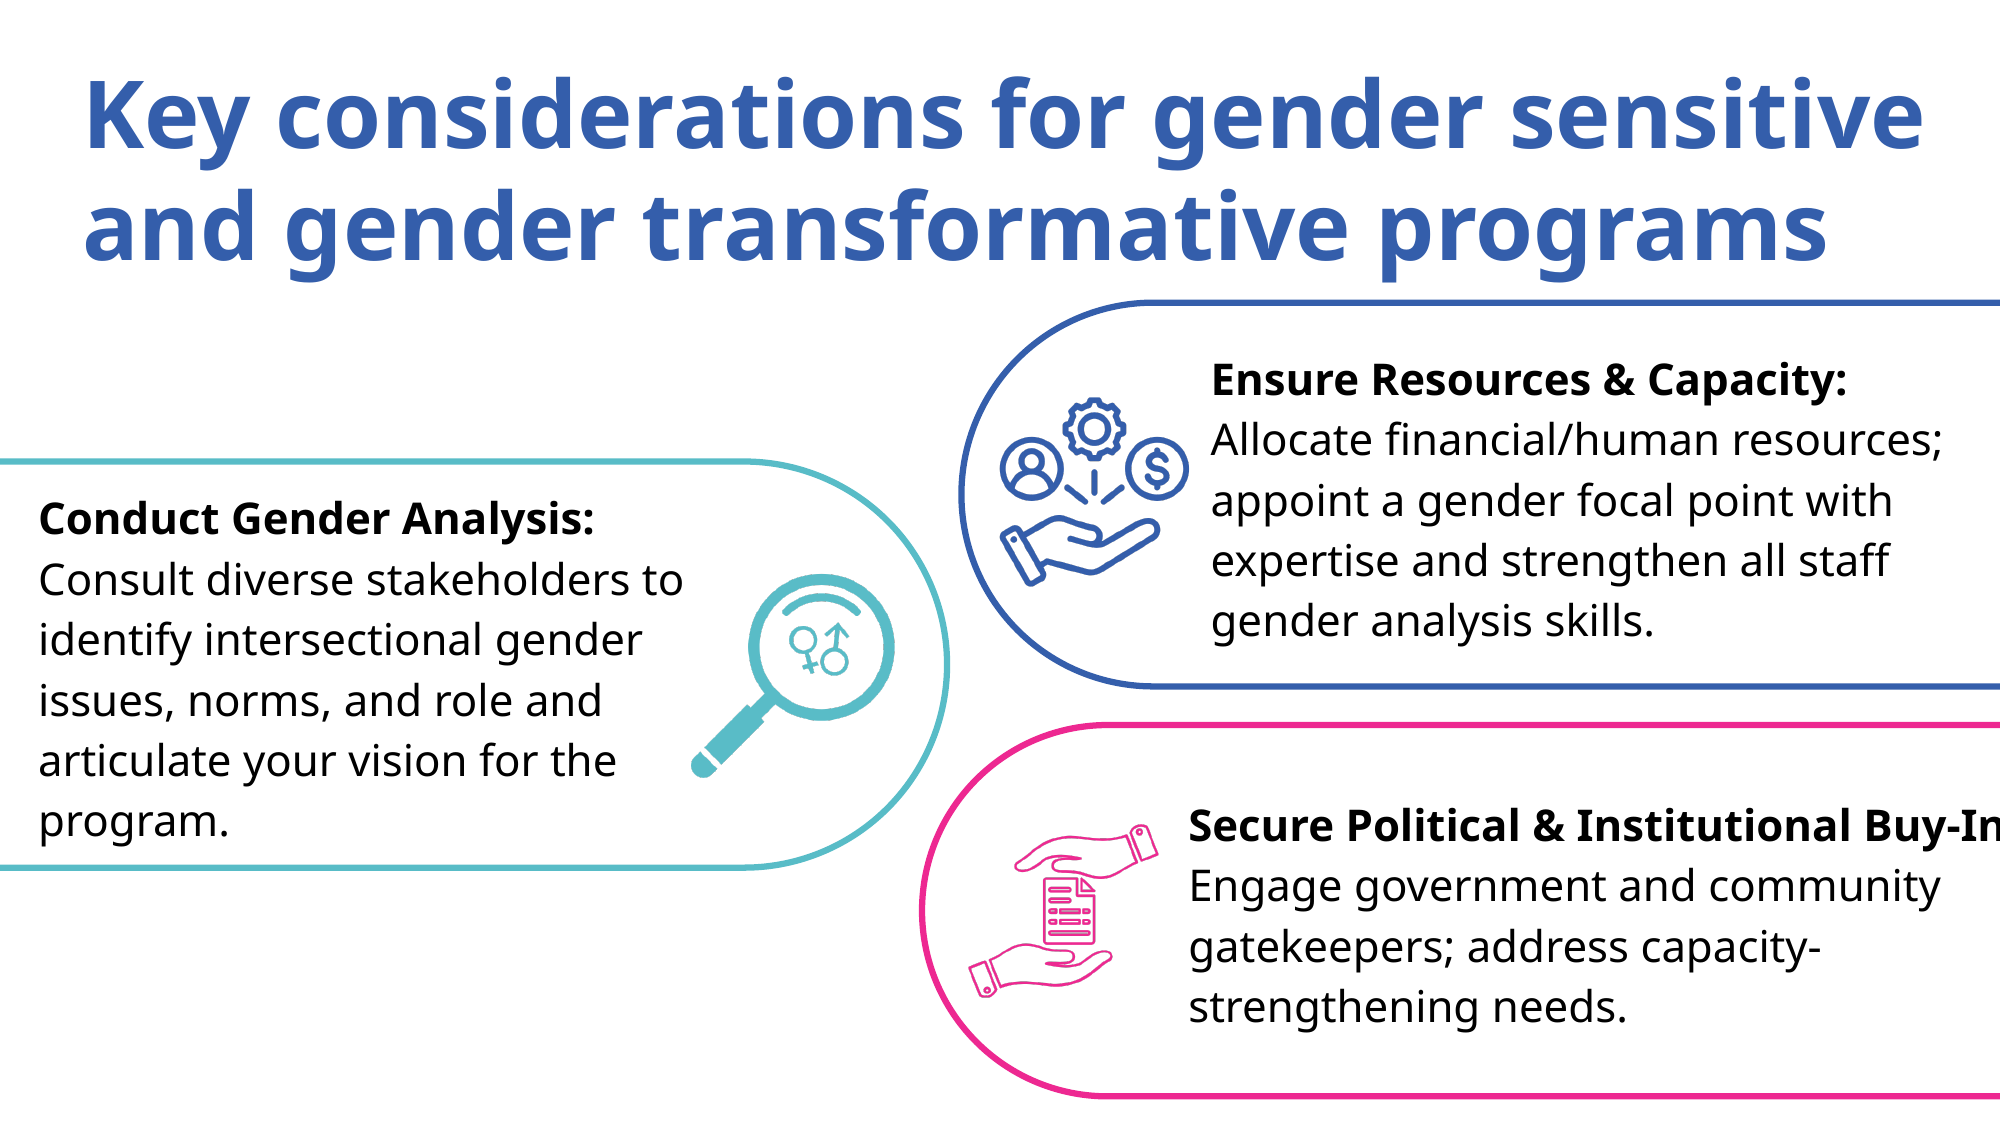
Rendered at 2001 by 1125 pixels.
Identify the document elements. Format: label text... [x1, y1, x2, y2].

text_box Secure Political & Institutional Buy-In: Engage government and community gatekeepers; address capacity-strengthening needs. [922, 725, 2000, 1097]
text_box Conduct Gender Analysis: Consult diverse stakeholders to identify intersectional gender issues, norms, and role and articulate your vision for the program. [0, 461, 948, 868]
title Key considerations for gender sensitive and gender transformative programs [62, 34, 1972, 164]
picture [961, 818, 1162, 1003]
text_box Ensure Resources & Capacity: Allocate financial/human resources; appoint a gender focal point with expertise and strengthen all staff gender analysis skills. [961, 302, 2000, 687]
picture [994, 391, 1195, 592]
picture [680, 564, 905, 789]
